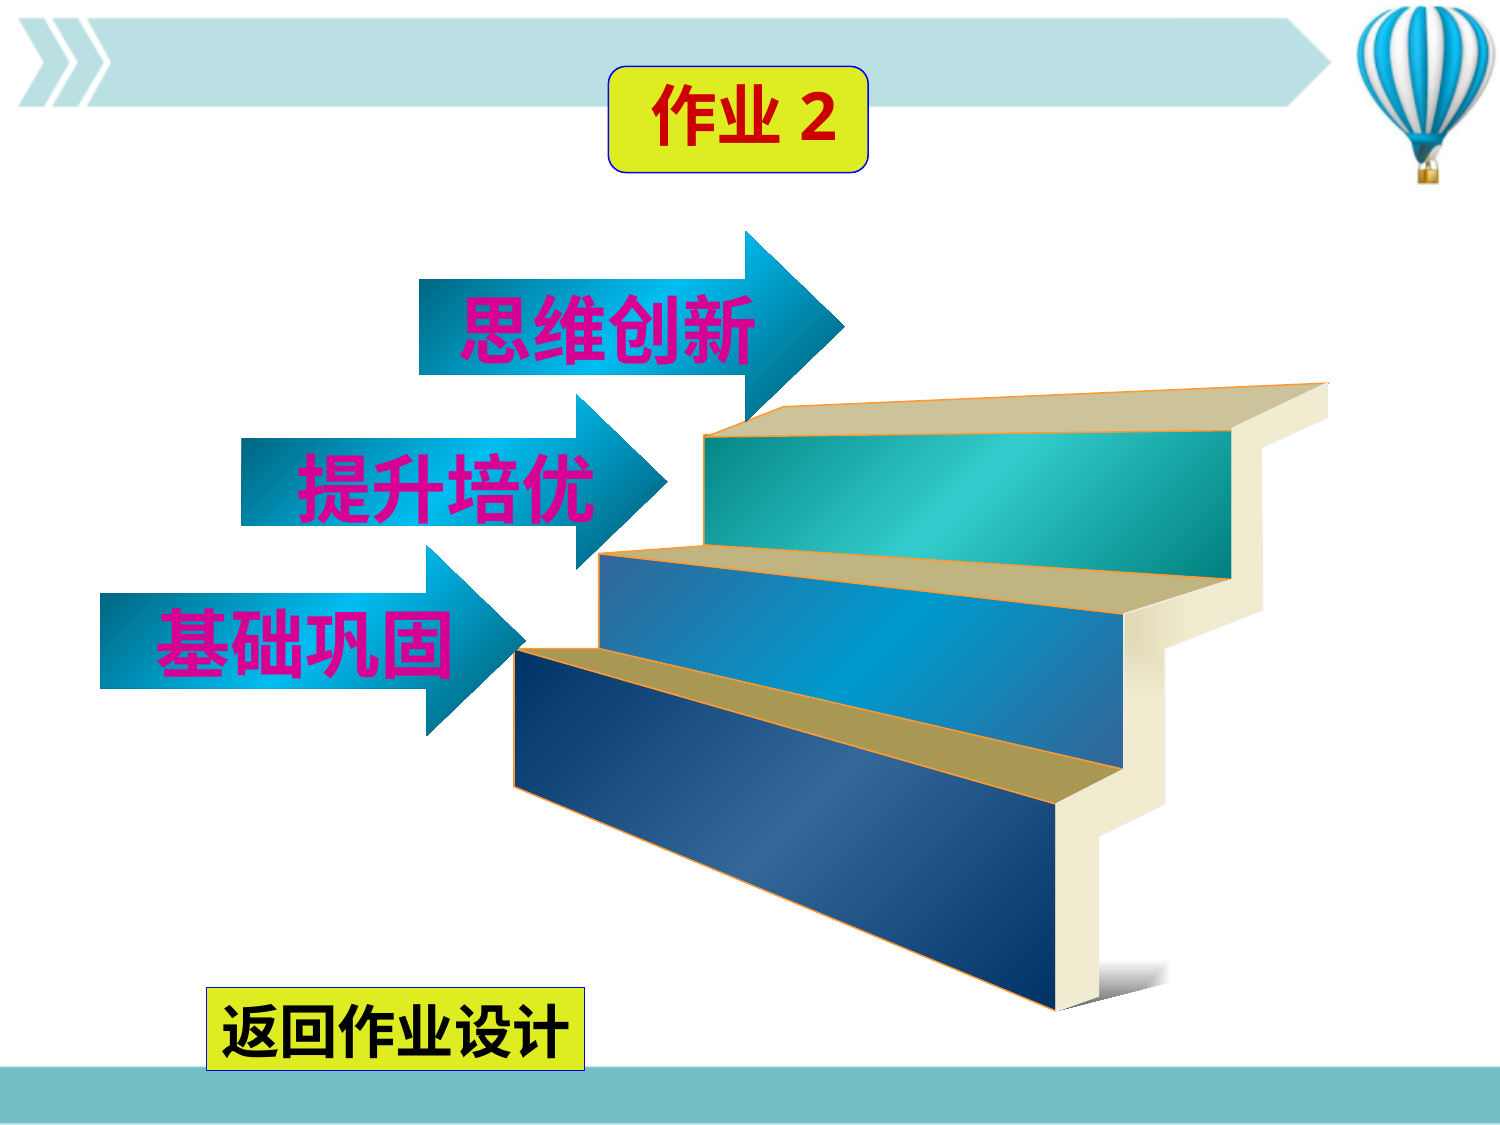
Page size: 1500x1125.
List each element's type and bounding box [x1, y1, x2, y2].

text_box [88, 231, 1330, 1012]
picture [0, 0, 1500, 1125]
text_box [608, 66, 869, 173]
text_box [206, 1020, 620, 1074]
